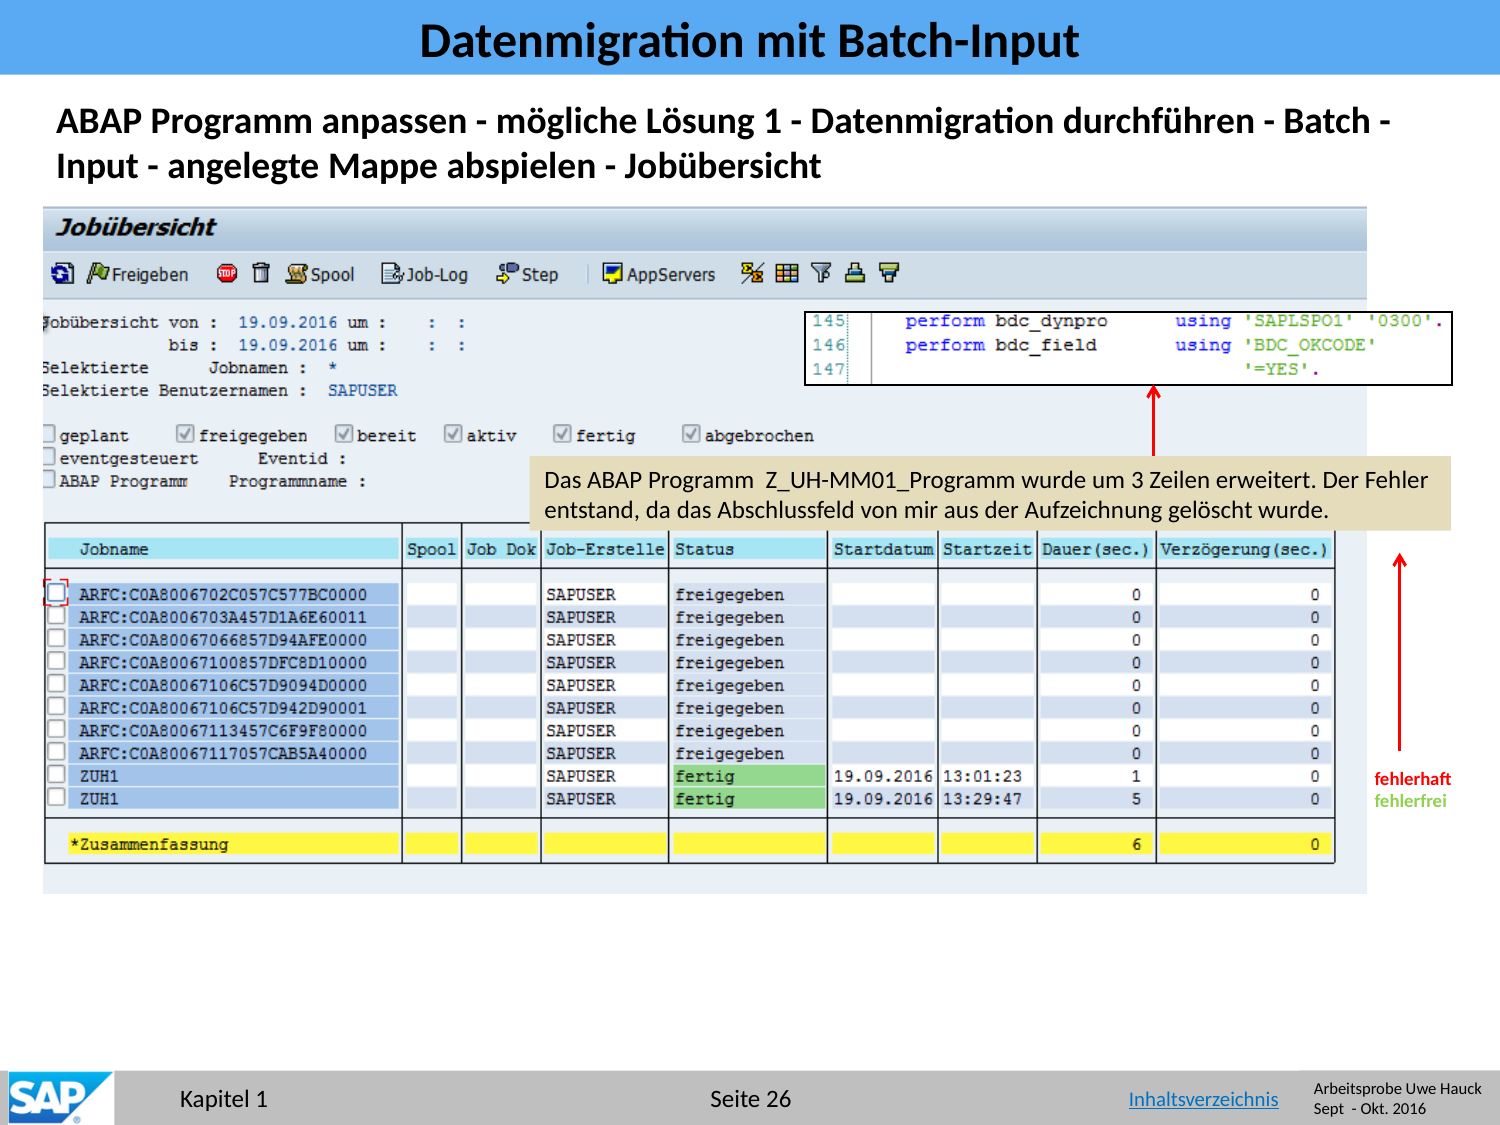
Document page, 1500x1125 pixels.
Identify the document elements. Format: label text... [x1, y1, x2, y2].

text_box [115, 1070, 1299, 1125]
text_box Das ABAP Programm Z_UH-MM01_Programm wurde um 3 Zeilen erweitert. Der Fehler entstand, da das Abschlussfeld von mir aus der Aufzeichnung gelöscht wurde. [1371, 456, 1451, 531]
text_box fehlerhaft fehlerfrei [1371, 758, 1482, 819]
text_box Kapitel 1 Seite 26 [165, 1075, 1105, 1120]
picture [7, 1070, 115, 1125]
picture [42, 206, 1452, 894]
text_box Datenmigration mit Batch-Input [0, 0, 1500, 75]
text_box Inhaltsverzeichnis [1106, 1078, 1299, 1118]
text_box [0, 1070, 6, 1125]
text_box Arbeitsprobe Uwe Hauck Sept - Okt. 2016 [1299, 1070, 1500, 1125]
text_box ABAP Programm anpassen - mögliche Lösung 1 - Datenmigration durchführen - Batch - Input - angelegte Mappe abspielen - Jobübersicht [41, 88, 1459, 194]
